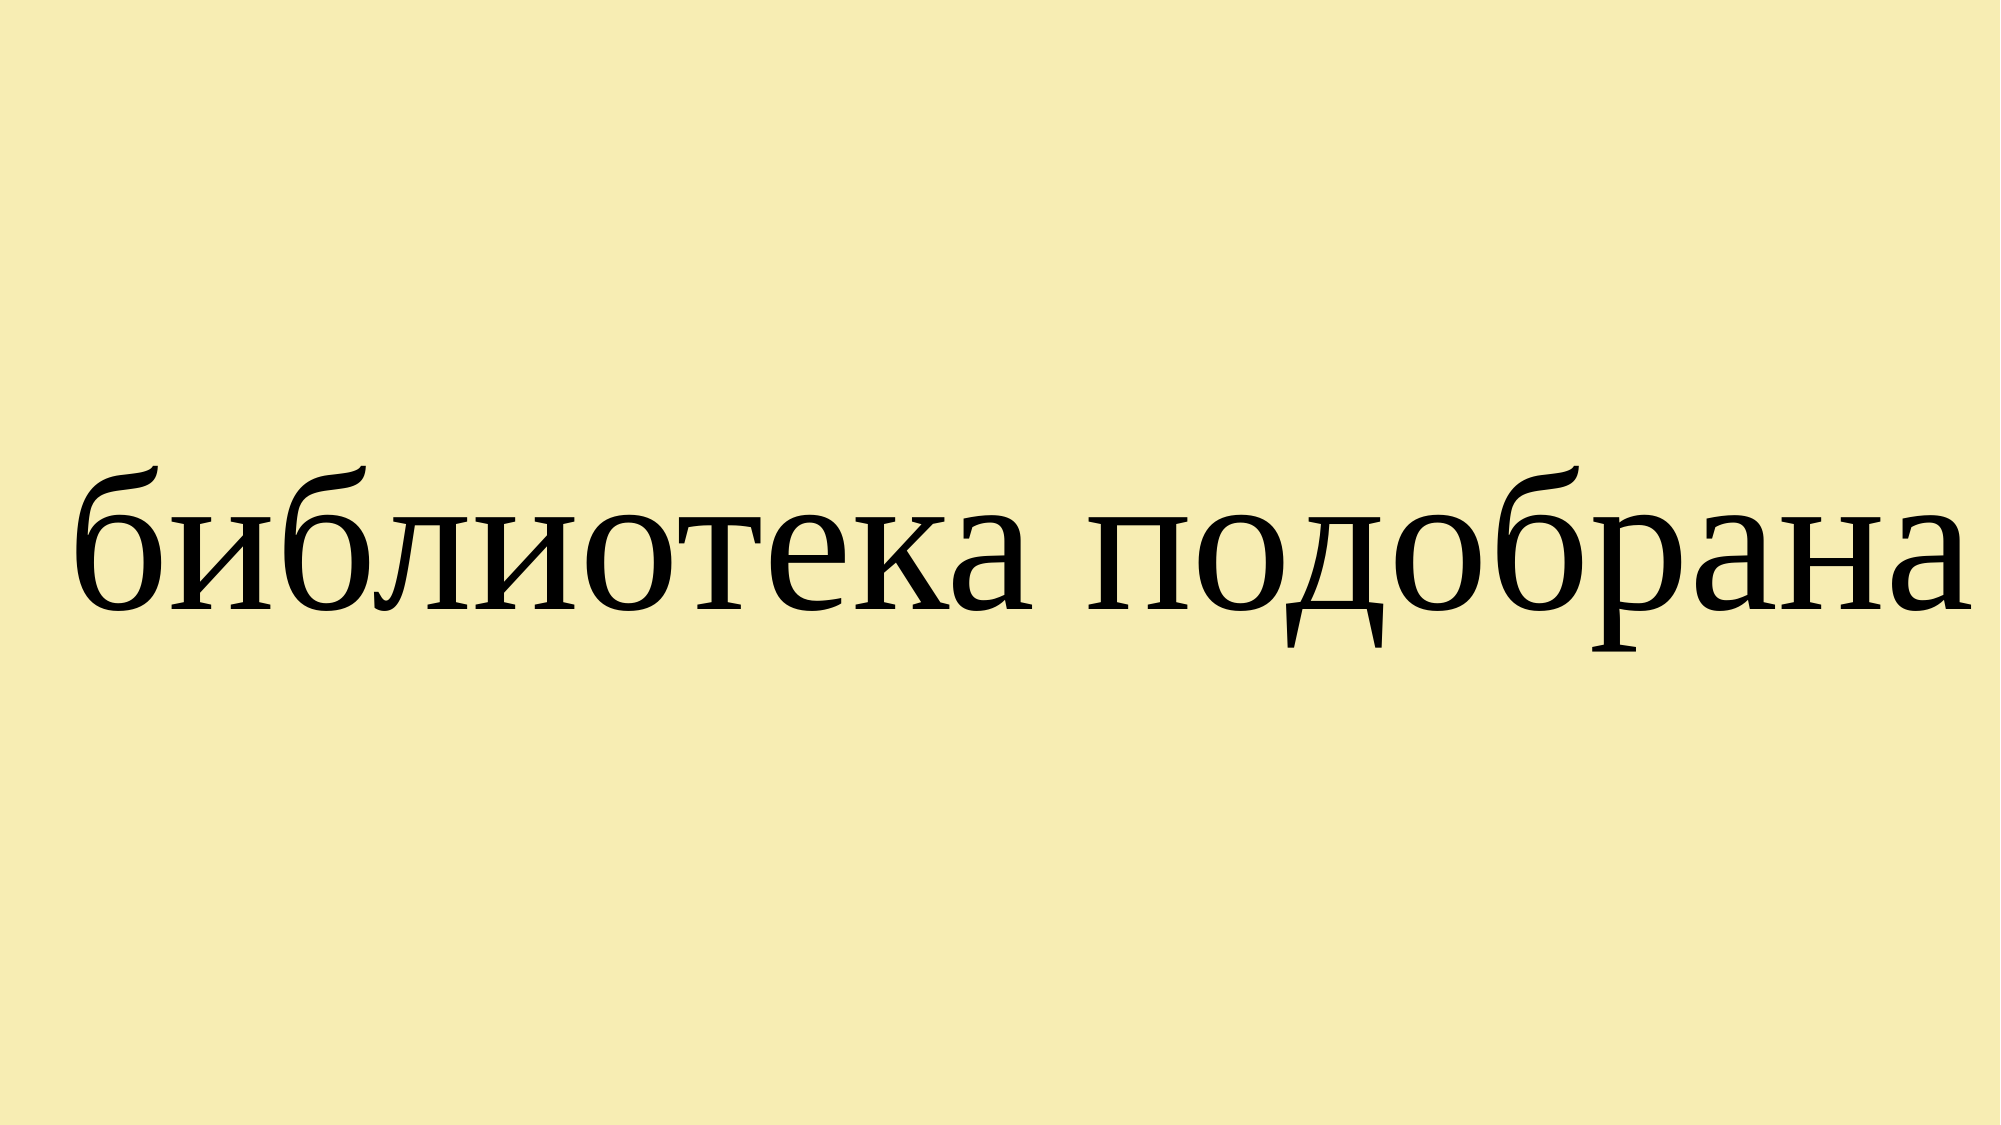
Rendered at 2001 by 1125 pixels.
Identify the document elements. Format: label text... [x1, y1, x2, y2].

text_box библиотека подобрана [52, 402, 1991, 657]
